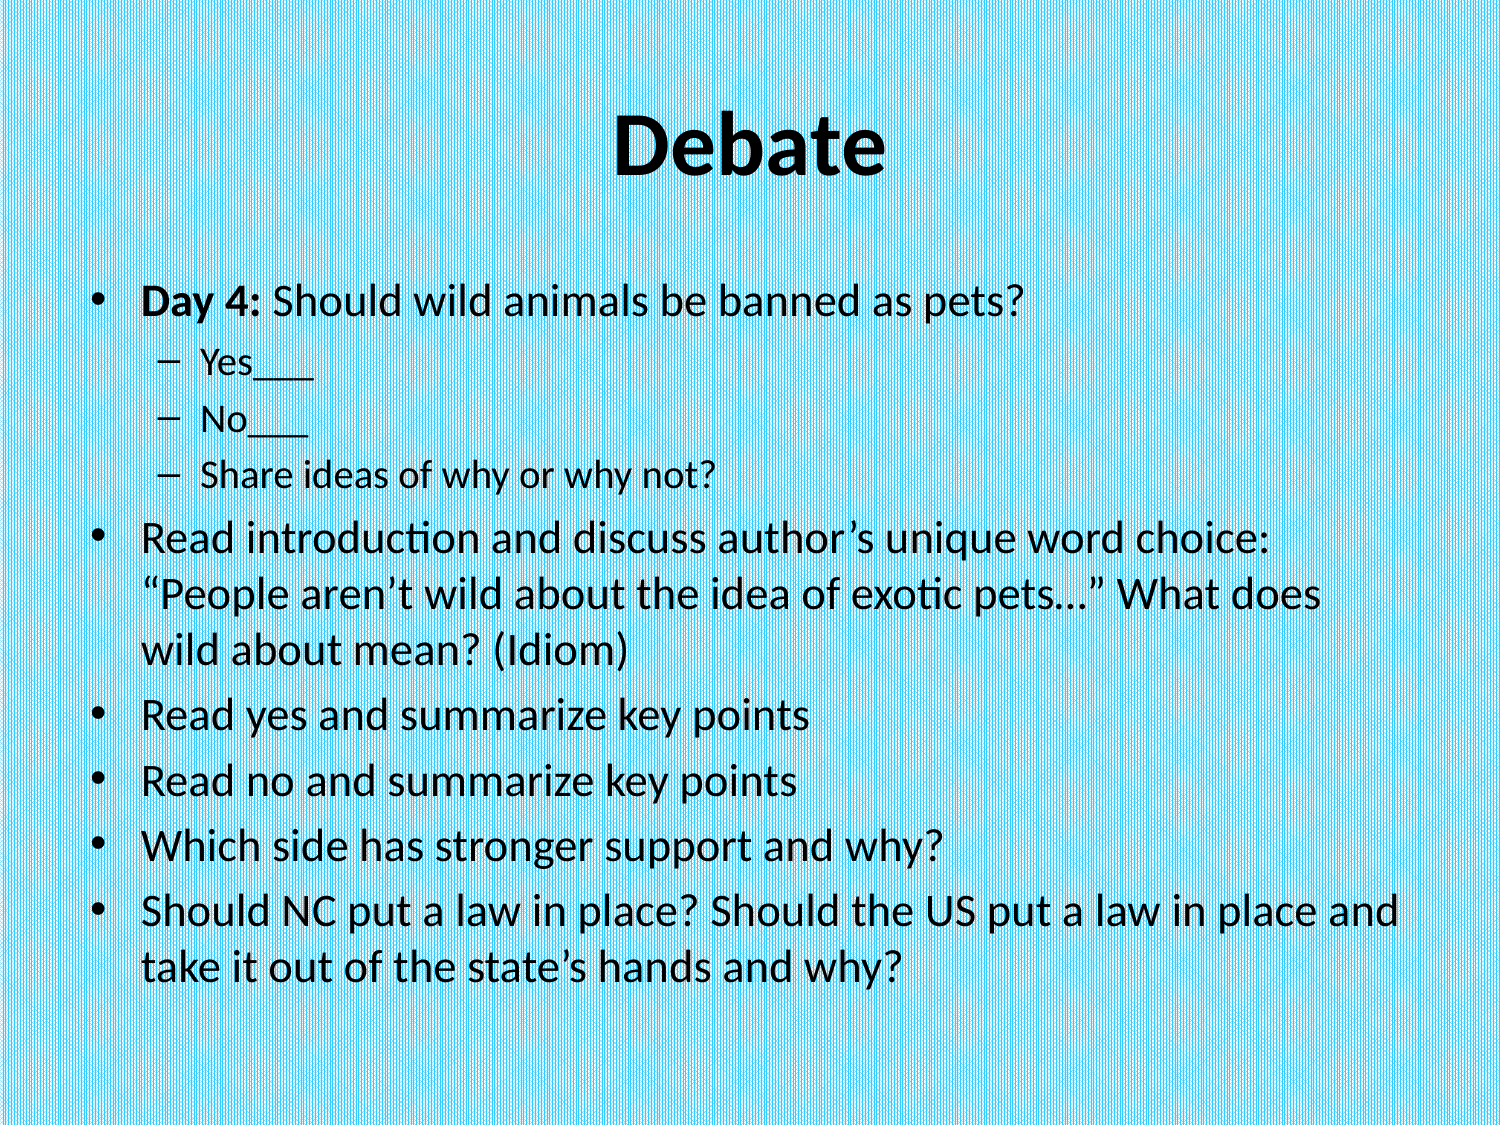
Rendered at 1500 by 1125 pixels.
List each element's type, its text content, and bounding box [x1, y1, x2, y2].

list Day 4: Should wild animals be banned as pets? Yes___ No___ Share ideas of why or why not? Read introduction and discuss author’s unique word choice: “People aren’t wild about the idea of exotic pets…” What does wild about mean? (Idiom) Read yes and summarize key points Read no and summarize key points Which side has stronger support and why? Should NC put a law in place? Should the US put a law in place and take it out of the state’s hands and why? [75, 262, 1425, 1005]
title Debate [75, 45, 1425, 233]
